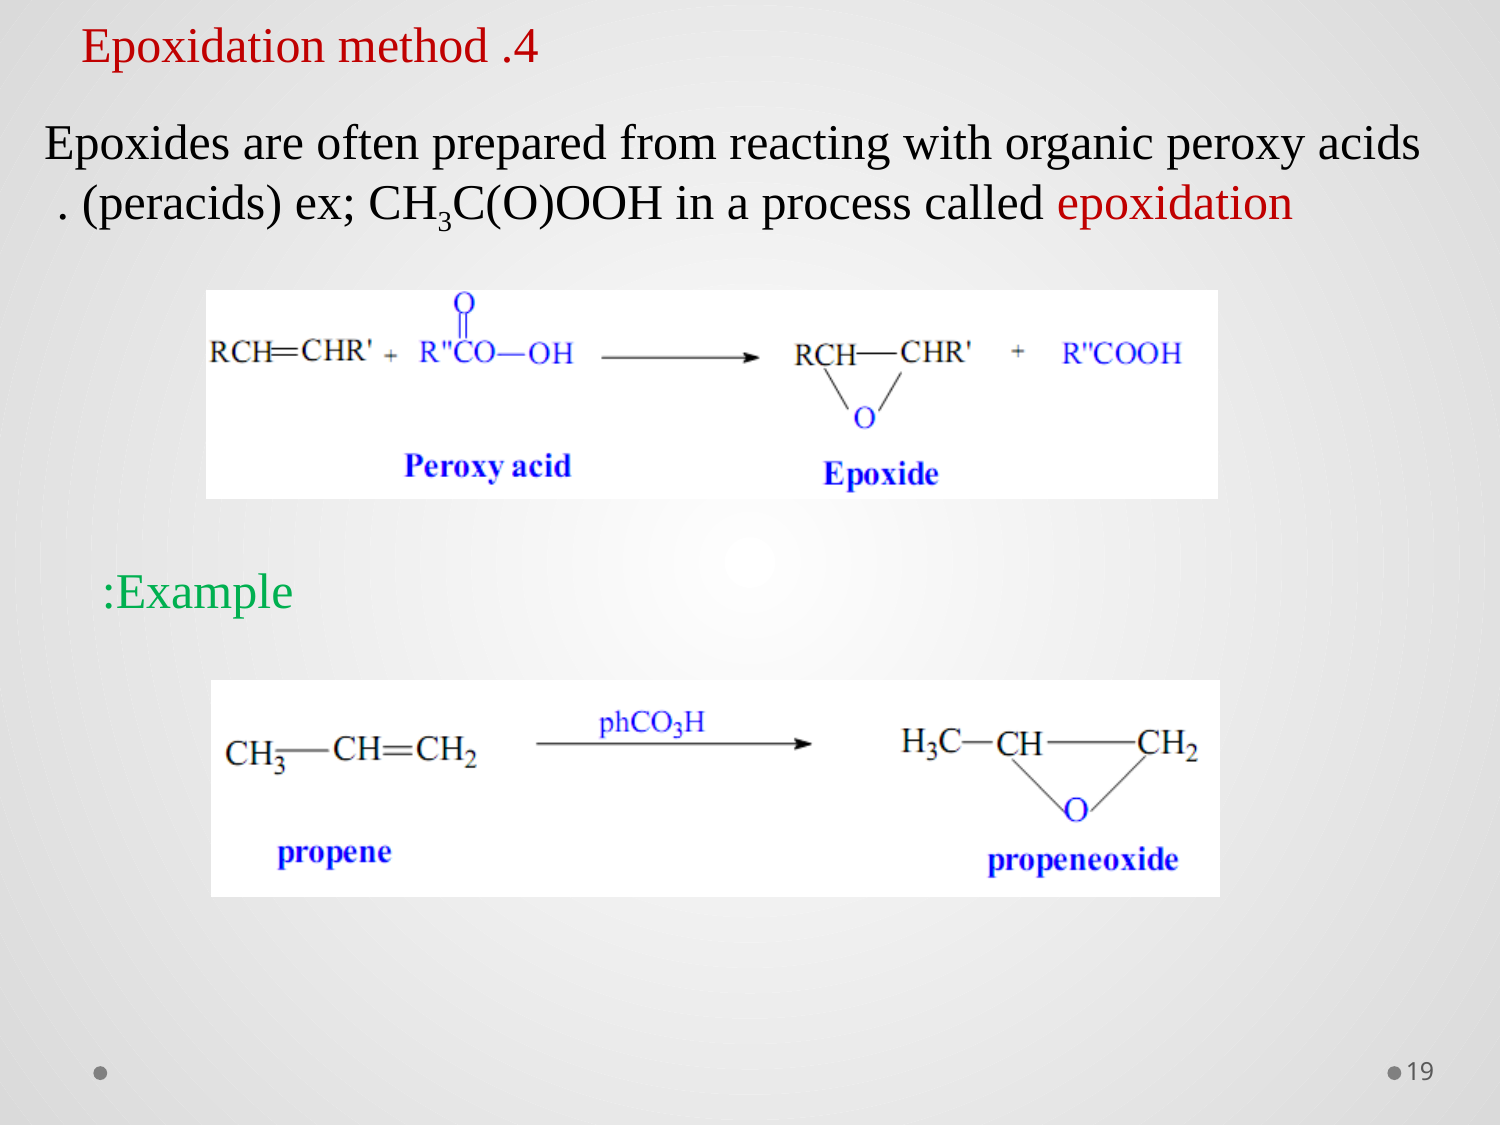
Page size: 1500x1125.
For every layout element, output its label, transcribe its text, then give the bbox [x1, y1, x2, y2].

text_box Example: [86, 550, 309, 626]
text_box 4. Epoxidation method [56, 4, 554, 80]
slide_number 19 [1401, 1042, 1494, 1103]
picture [211, 680, 1220, 897]
picture [206, 290, 1218, 499]
text_box Epoxides are often prepared from reacting with organic peroxy acids (peracids) ex; CH3C(O)OOH in a process called epoxidation. [29, 101, 1447, 245]
